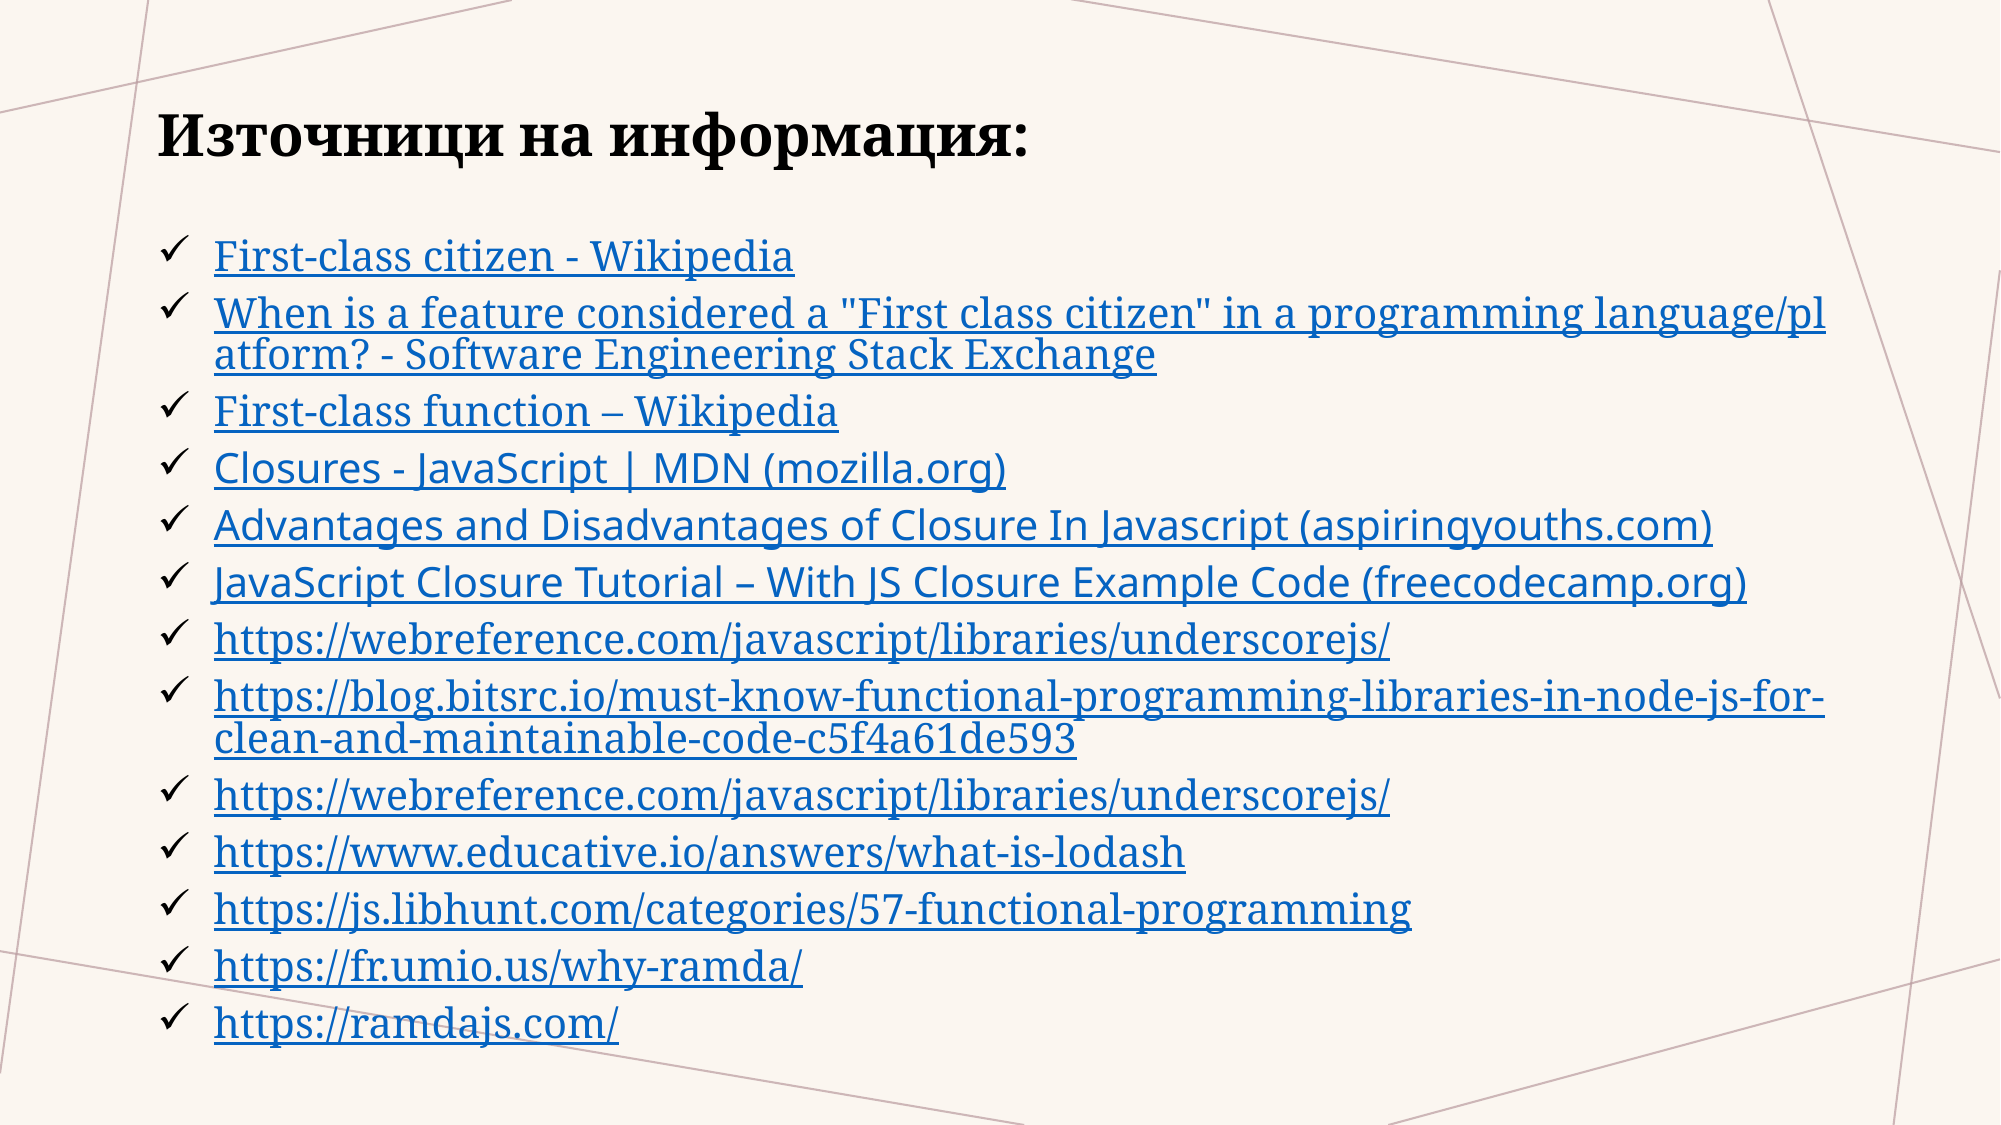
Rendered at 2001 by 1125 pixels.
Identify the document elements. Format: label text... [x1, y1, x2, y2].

text_box First-class citizen - Wikipedia When is a feature considered a "First class citizen" in a programming language/platform? - Software Engineering Stack Exchange First-class function – Wikipedia Closures - JavaScript | MDN (mozilla.org) Advantages and Disadvantages of Closure In Javascript (aspiringyouths.com) JavaScript Closure Tutorial – With JS Closure Example Code (freecodecamp.org) https://webreference.com/javascript/libraries/underscorejs/ https://blog.bitsrc.io/must-know-functional-programming-libraries-in-node-js-for-clean-and-maintainable-code-c5f4a61de593 https://webreference.com/javascript/libraries/underscorejs/ https://www.educative.io/answers/what-is-lodash https://js.libhunt.com/categories/57-functional-programming https://fr.umio.us/why-ramda/ https://ramdajs.com/ [142, 221, 1844, 978]
text_box Източници на информация: [142, 90, 1225, 221]
